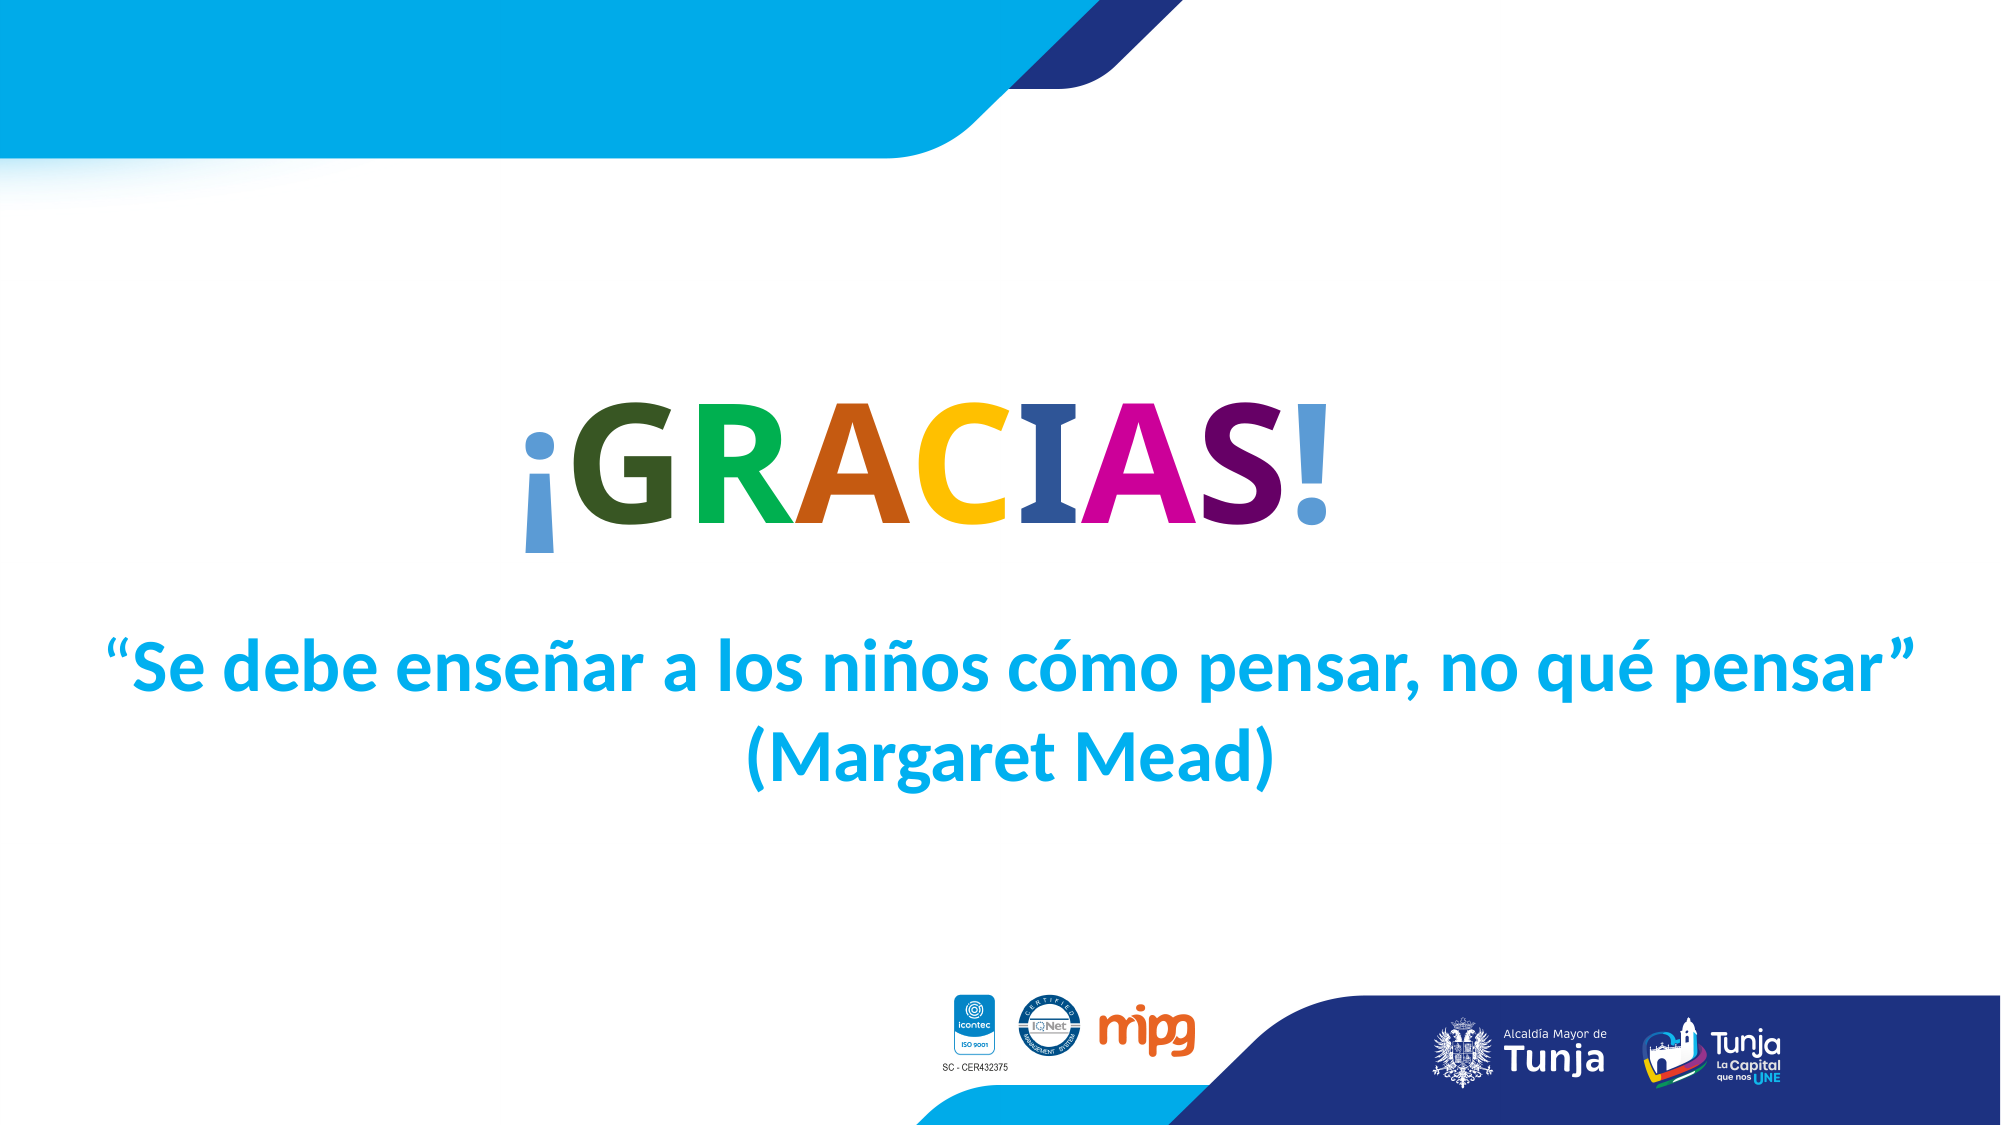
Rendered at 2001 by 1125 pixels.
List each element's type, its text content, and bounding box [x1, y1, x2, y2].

picture [0, 0, 2001, 1125]
text_box “Se debe enseñar a los niños cómo pensar, no qué pensar” (Margaret Mead) [22, 608, 2000, 804]
text_box ¡GRACIAS! [503, 349, 1350, 565]
